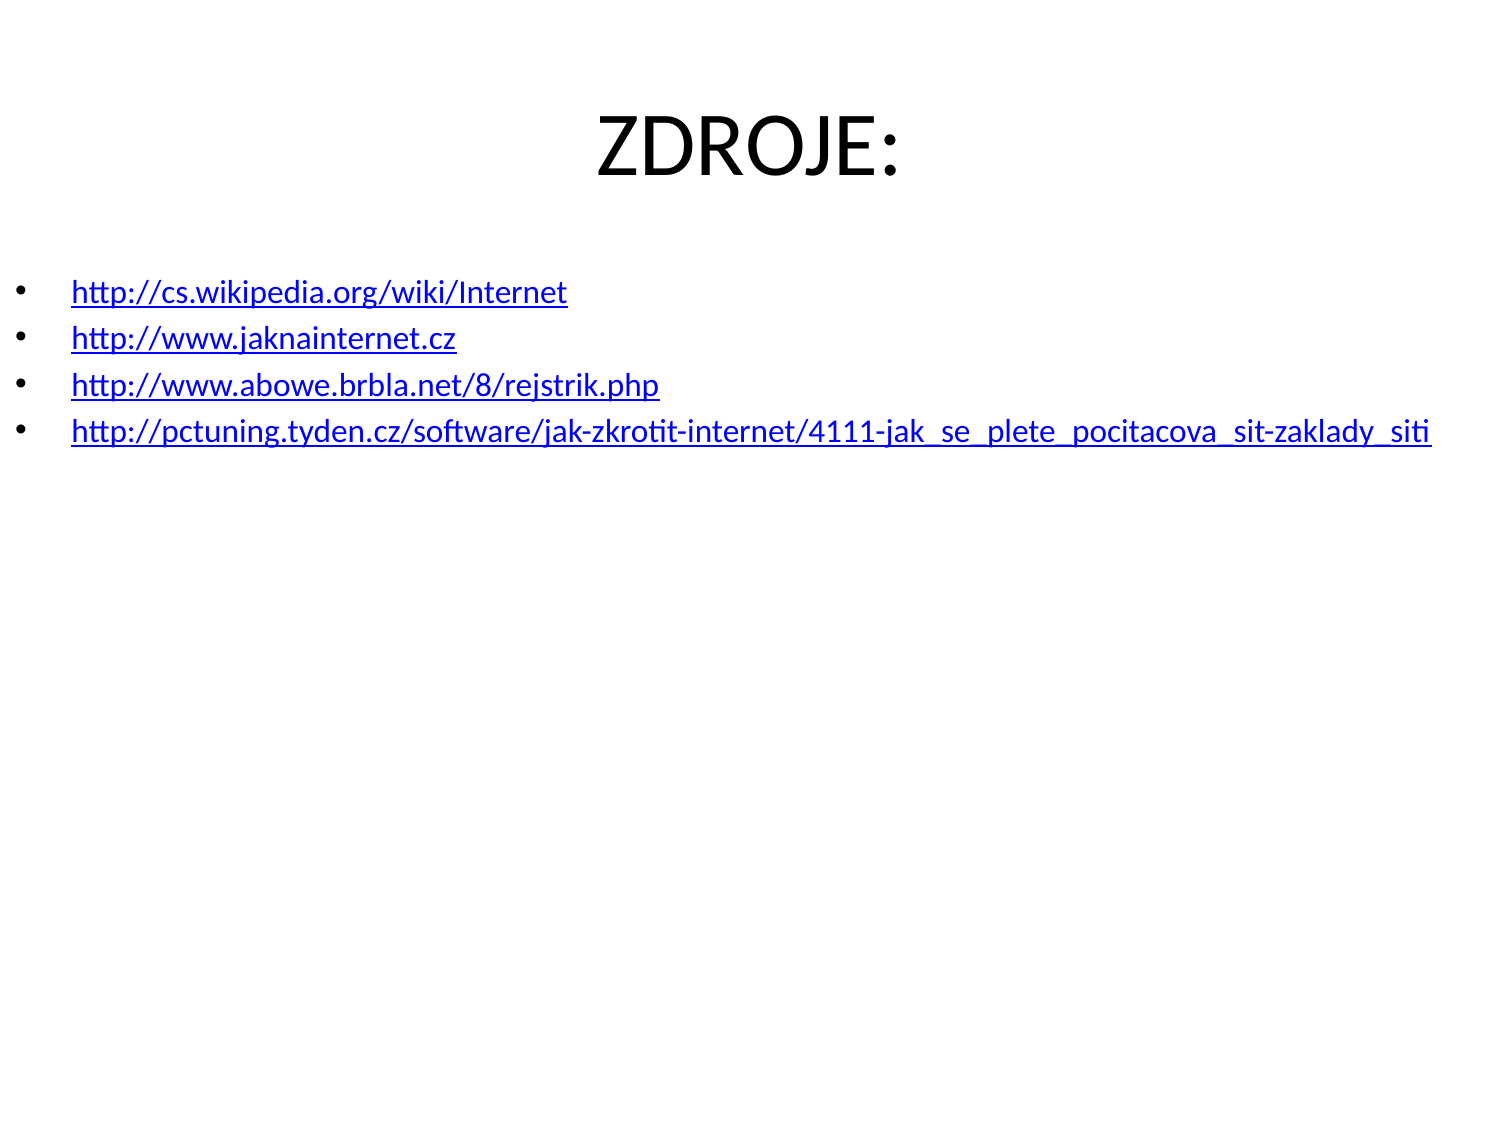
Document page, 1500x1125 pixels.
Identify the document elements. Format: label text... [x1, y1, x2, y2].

title ZDROJE: [75, 45, 1425, 233]
list http://cs.wikipedia.org/wiki/Internet http://www.jaknainternet.cz http://www.abowe.brbla.net/8/rejstrik.php http://pctuning.tyden.cz/software/jak-zkrotit-internet/4111-jak_se_plete_pocitacova_sit-zaklady_siti [0, 262, 1500, 1005]
